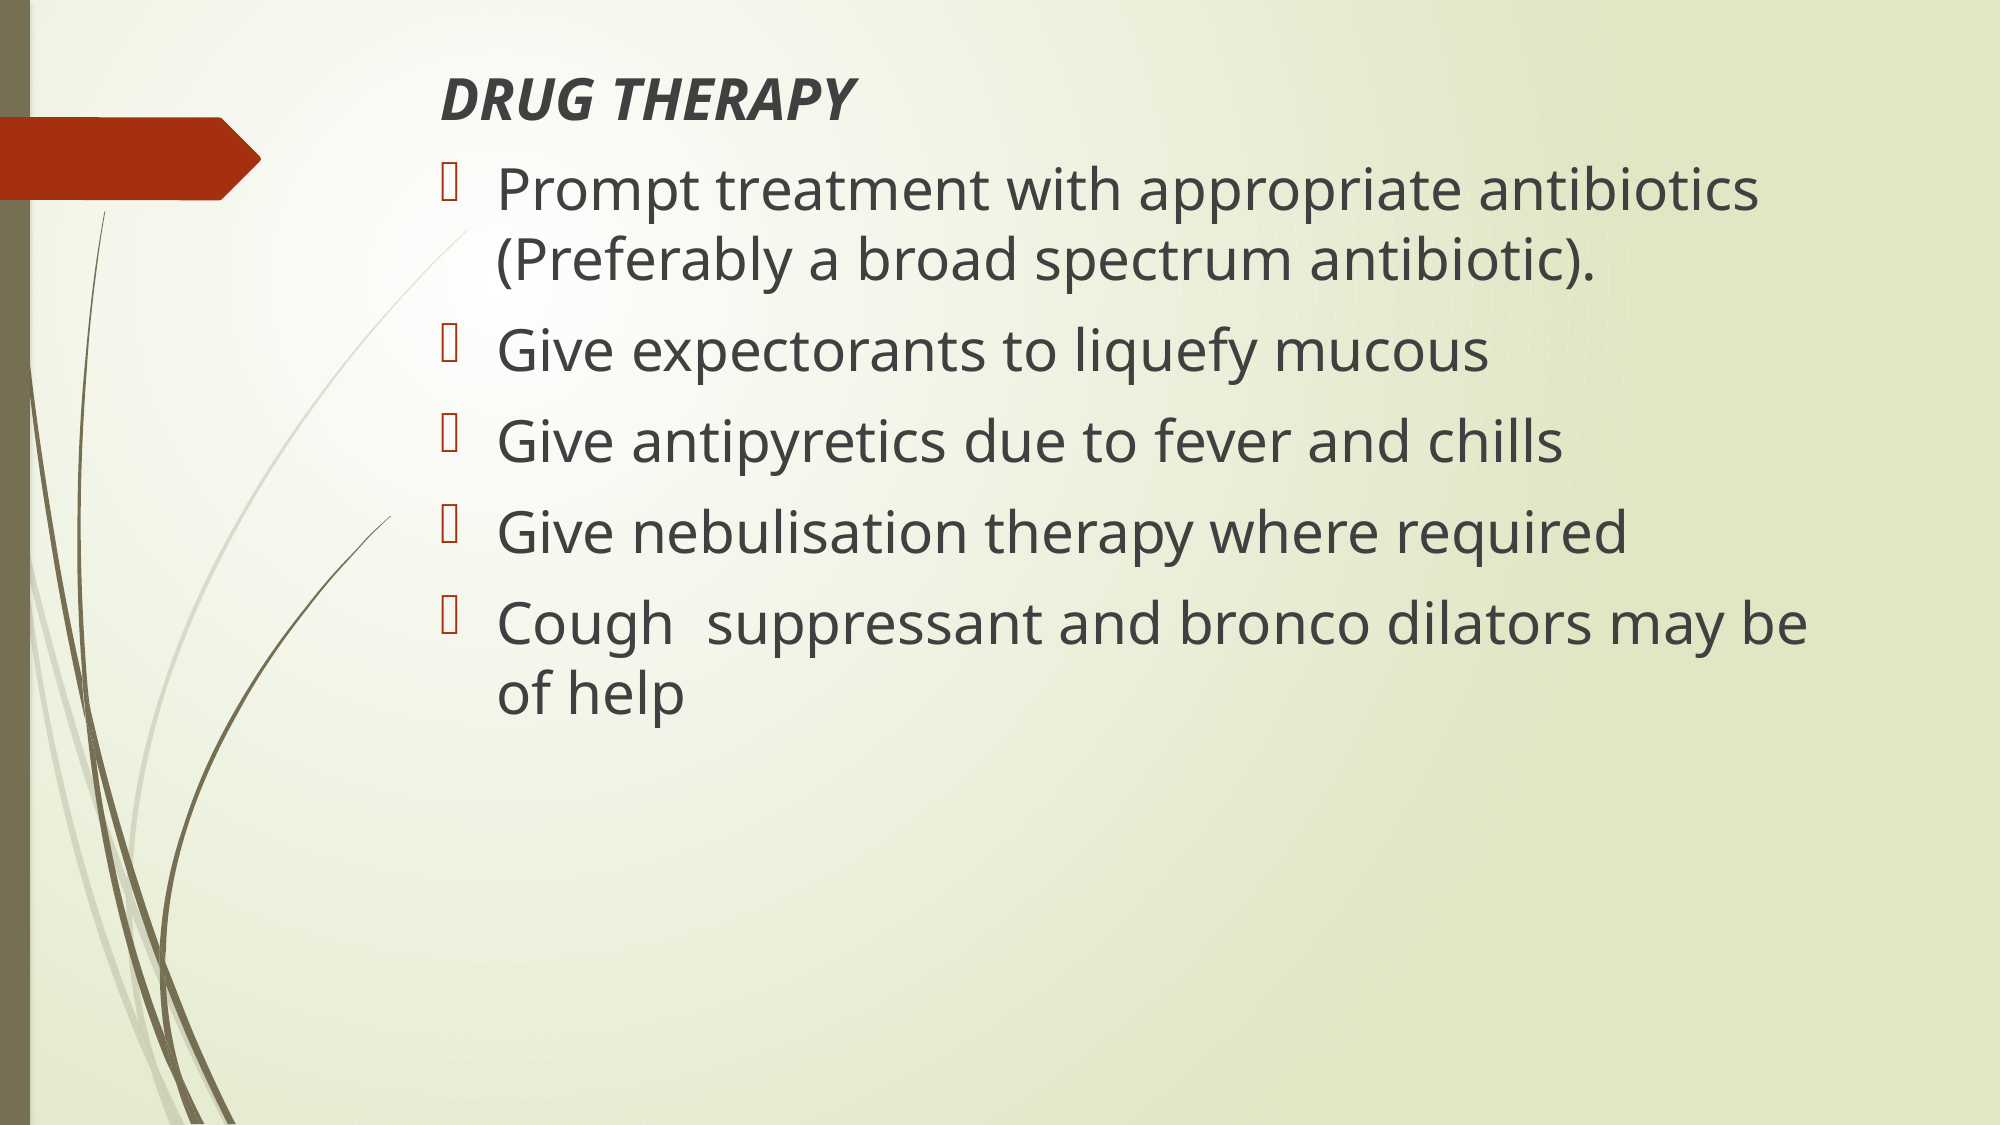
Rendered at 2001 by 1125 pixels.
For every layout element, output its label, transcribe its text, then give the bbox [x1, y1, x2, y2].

list DRUG THERAPY Prompt treatment with appropriate antibiotics (Preferably a broad spectrum antibiotic). Give expectorants to liquefy mucous Give antipyretics due to fever and chills Give nebulisation therapy where required Cough suppressant and bronco dilators may be of help [424, 54, 1888, 970]
